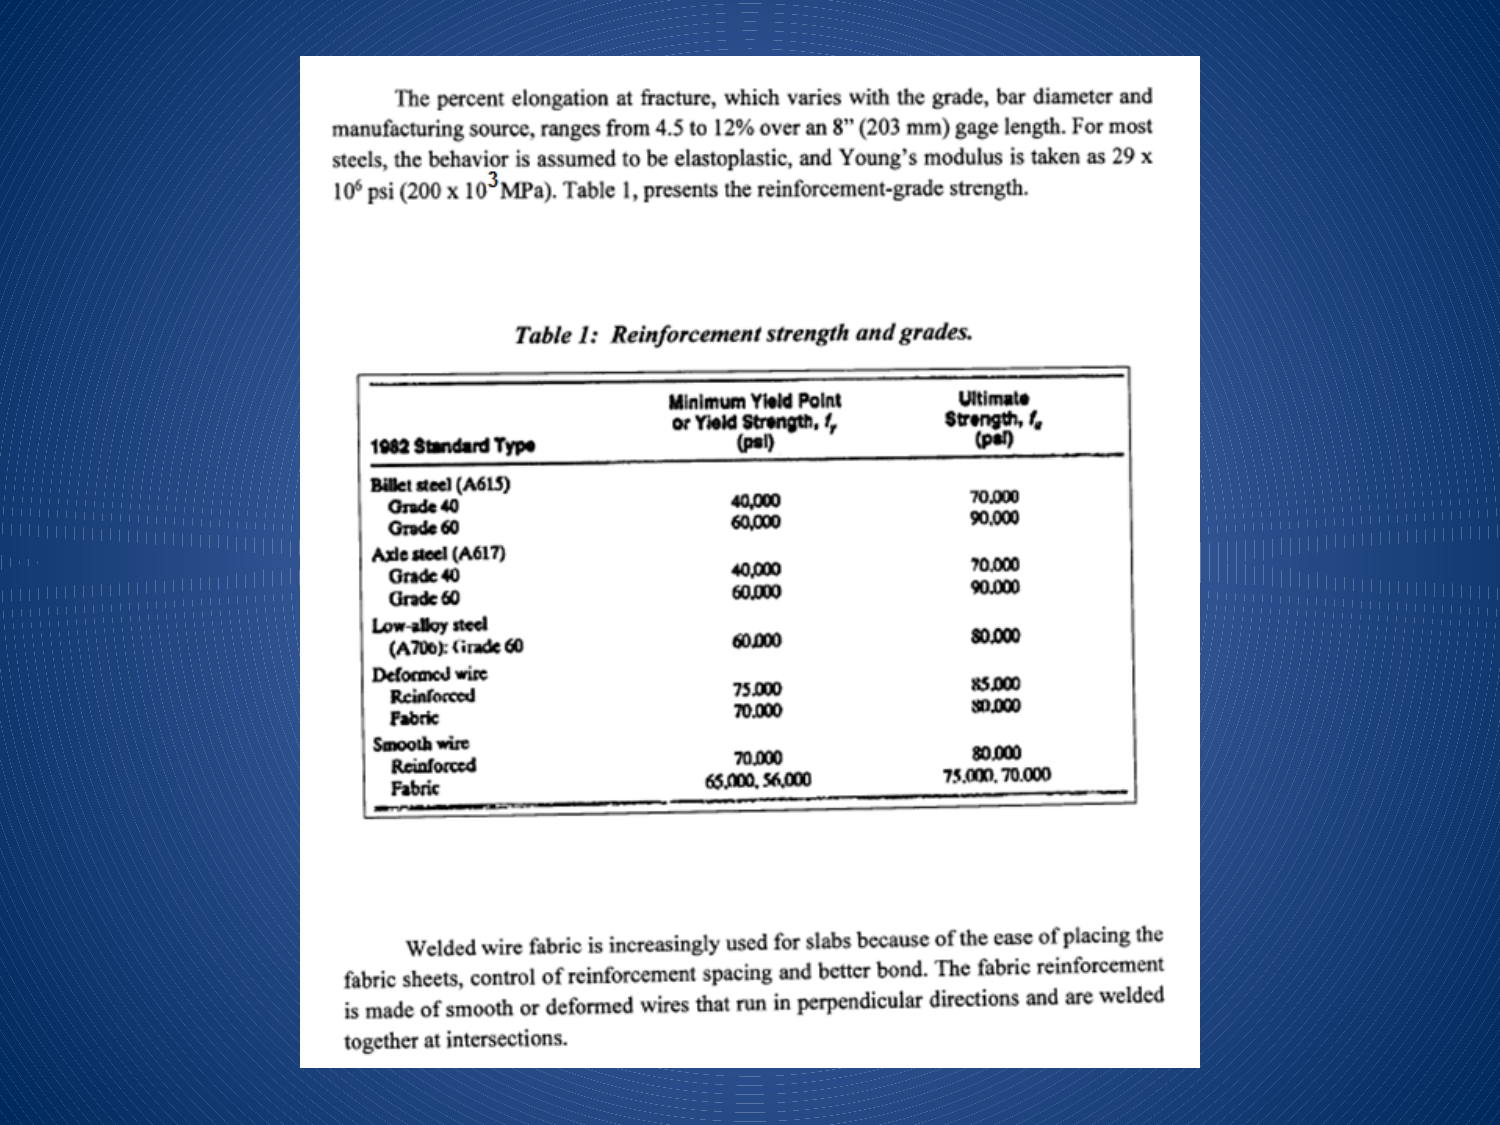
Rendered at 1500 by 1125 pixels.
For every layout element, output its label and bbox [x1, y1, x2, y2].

picture [300, 56, 1200, 1069]
